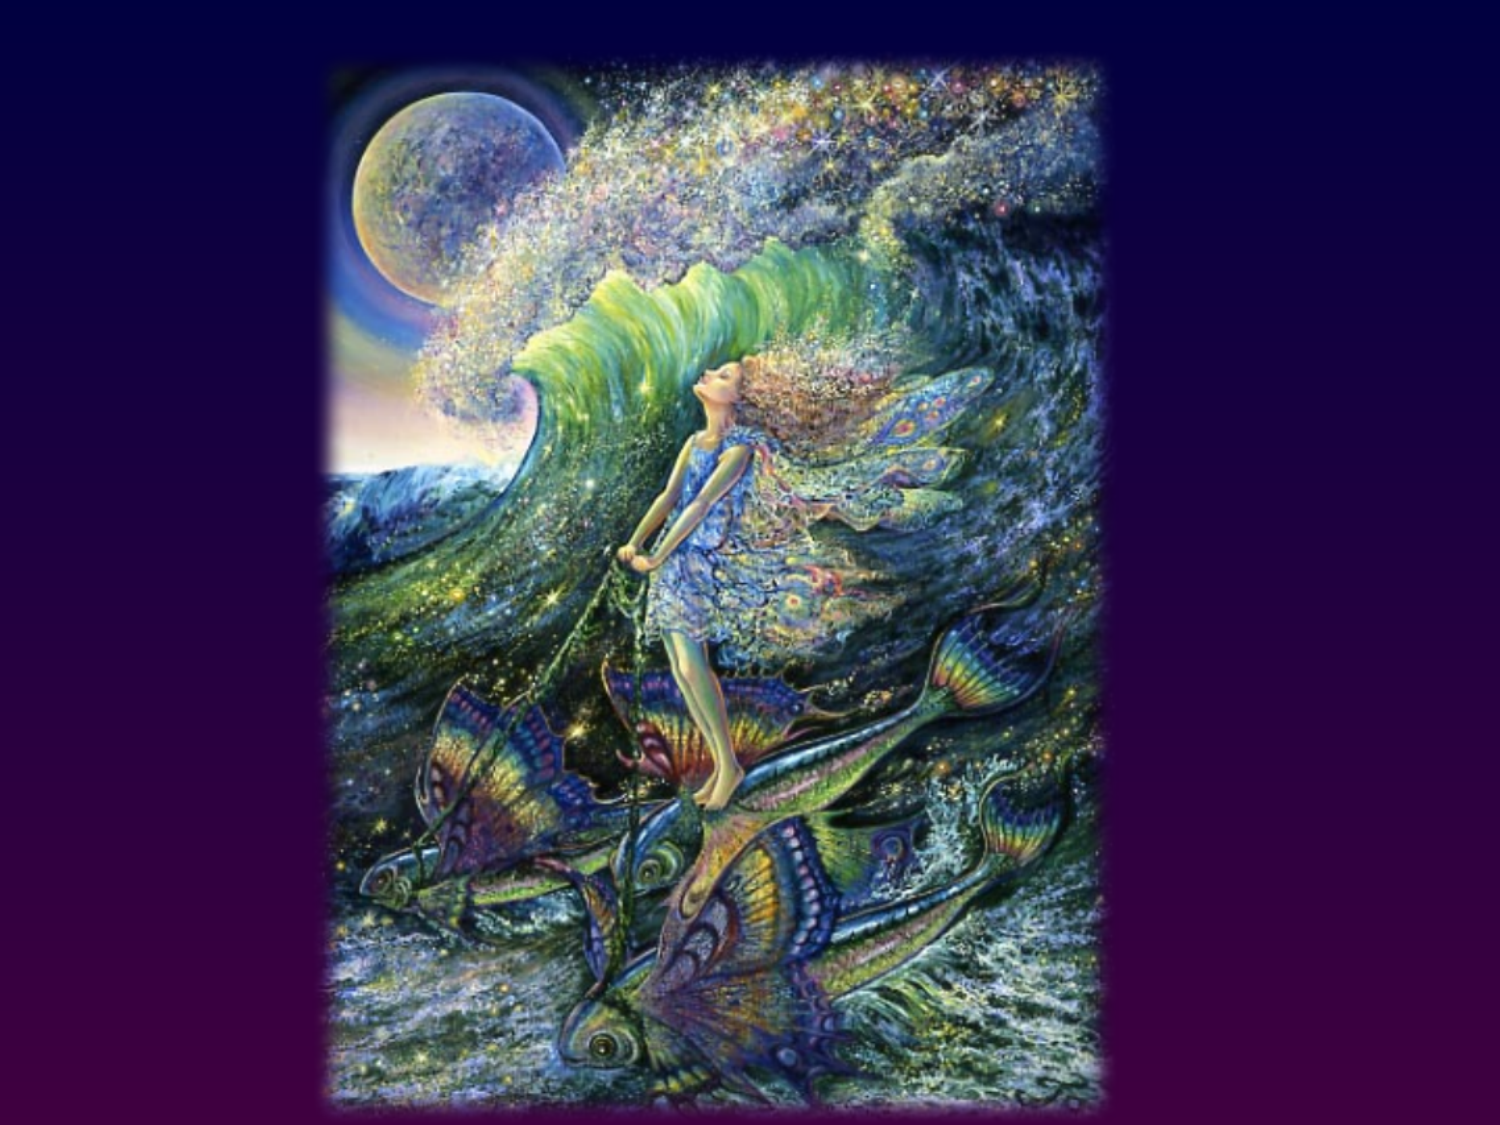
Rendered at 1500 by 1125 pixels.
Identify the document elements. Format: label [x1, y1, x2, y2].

picture [312, 49, 1120, 1125]
